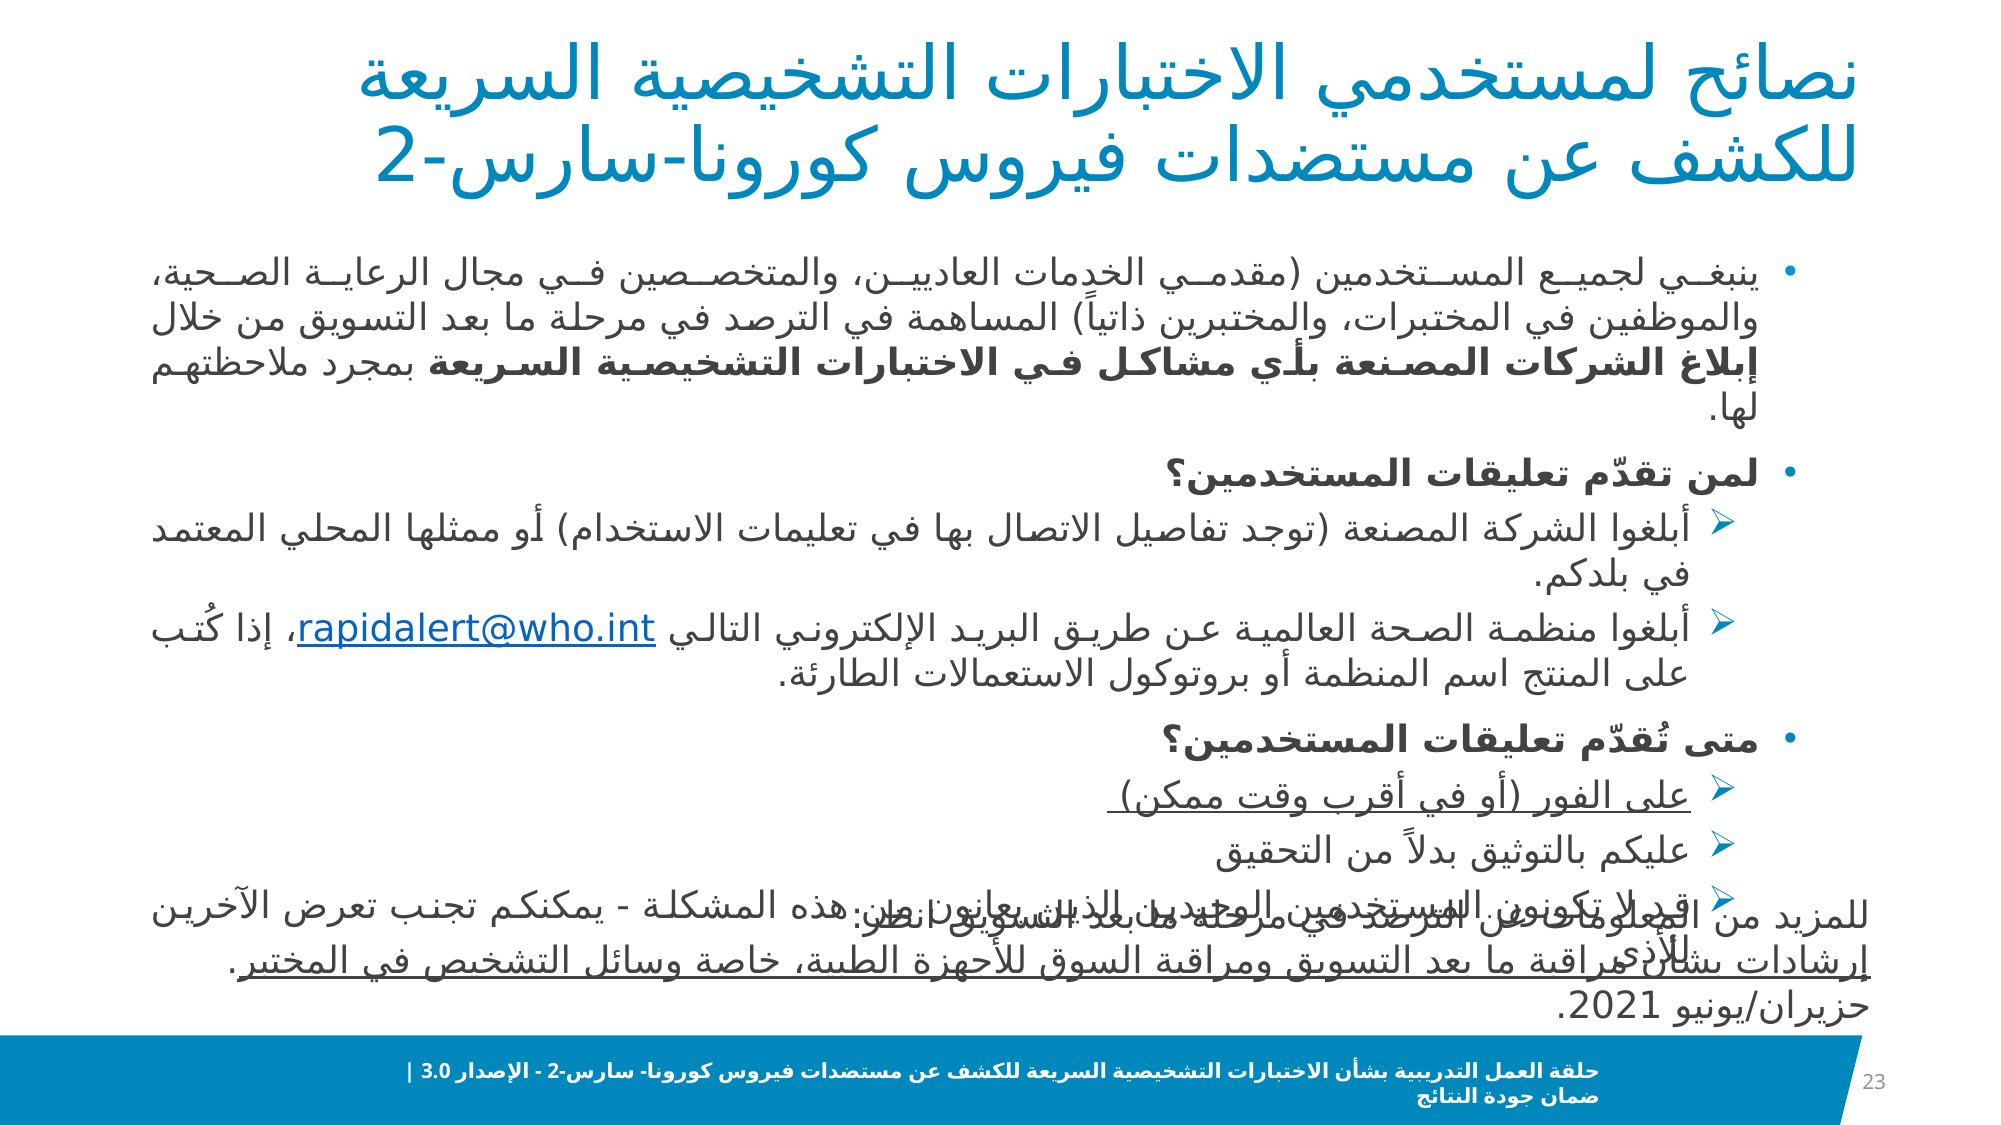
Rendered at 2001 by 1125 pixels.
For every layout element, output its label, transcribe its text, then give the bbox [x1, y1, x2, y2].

slide_number 23 [1862, 1035, 1947, 1125]
title نصائح لمستخدمي الاختبارات التشخيصية السريعة للكشف عن مستضدات فيروس كورونا-سارس-2 [137, 42, 1863, 198]
footer حلقة العمل التدريبية بشأن الاختبارات التشخيصية السريعة للكشف عن مستضدات فيروس كورونا- سارس-2 - الإصدار 3.0 | ضمان جودة النتائج [399, 1041, 1600, 1124]
text_box للمزيد من المعلومات عن الترصد في مرحلة ما بعد التسويق انظر: إرشادات بشأن مراقبة ما بعد التسويق ومراقبة السوق للأجهزة الطبية، خاصة وسائل التشخيص في المختبر. حزيران/يونيو 2021. [21, 883, 1886, 1034]
list ينبغي لجميع المستخدمين (مقدمي الخدمات العاديين، والمتخصصين في مجال الرعاية الصحية، والموظفين في المختبرات، والمختبرين ذاتياً) المساهمة في الترصد في مرحلة ما بعد التسويق من خلال إبلاغ الشركات المصنعة بأي مشاكل في الاختبارات التشخيصية السريعة بمجرد ملاحظتهم لها. لمن تقدّم تعليقات المستخدمين؟ أبلغوا الشركة المصنعة (توجد تفاصيل الاتصال بها في تعليمات الاستخدام) أو ممثلها المحلي المعتمد في بلدكم. أبلغوا منظمة الصحة العالمية عن طريق البريد الإلكتروني التالي rapidalert@who.int، إذا كُتب على المنتج اسم المنظمة أو بروتوكول الاستعمالات الطارئة. متى تُقدّم تعليقات المستخدمين؟ على الفور (أو في أقرب وقت ممكن) عليكم بالتوثيق بدلاً من التحقيق قد لا تكونون المستخدمين الوحيدين الذين يعانون من هذه المشكلة - يمكنكم تجنب تعرض الآخرين للأذى [147, 247, 1800, 883]
